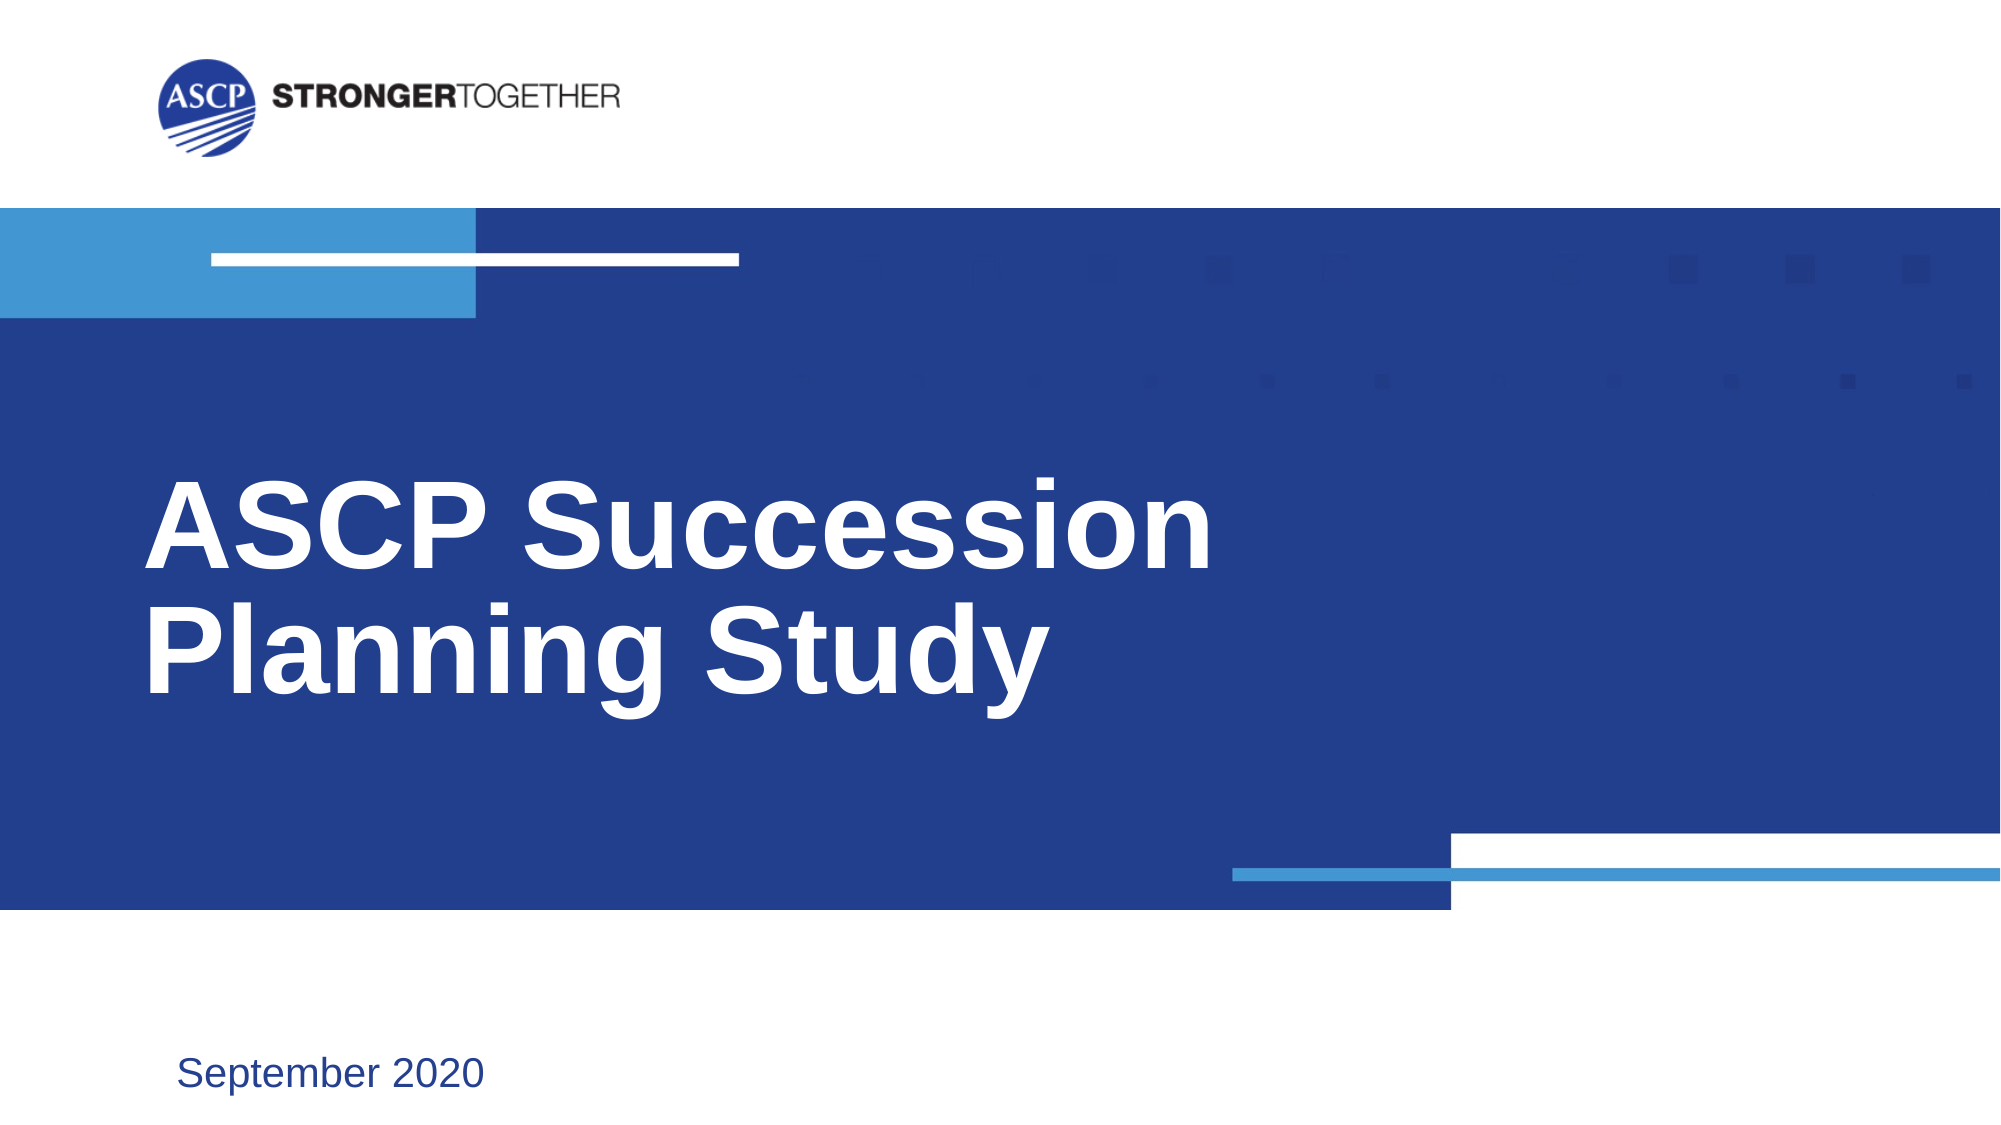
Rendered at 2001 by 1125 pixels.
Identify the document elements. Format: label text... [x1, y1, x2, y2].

subtitle September 2020 [143, 939, 1644, 1104]
picture [158, 59, 620, 157]
picture [0, 208, 2001, 910]
title ASCP Succession Planning Study [127, 320, 1644, 867]
